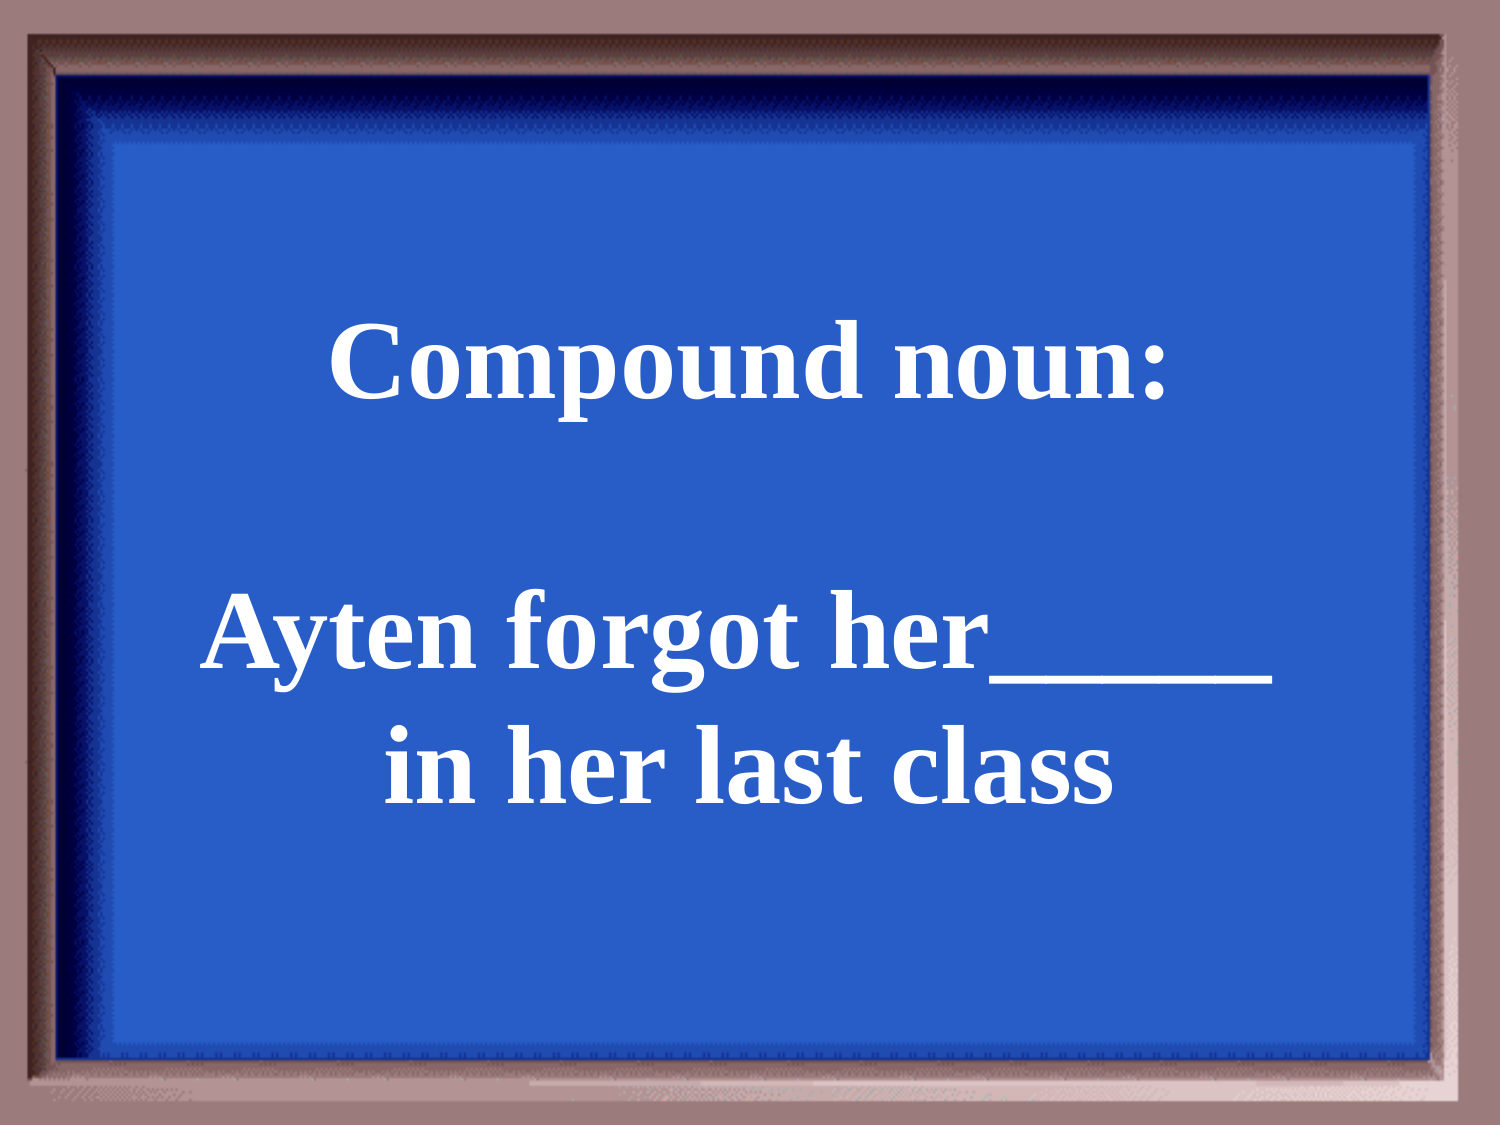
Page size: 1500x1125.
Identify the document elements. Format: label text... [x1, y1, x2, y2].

title Compound noun: Ayten forgot her_____ in her last class [112, 462, 1388, 650]
picture [0, 0, 1500, 1125]
